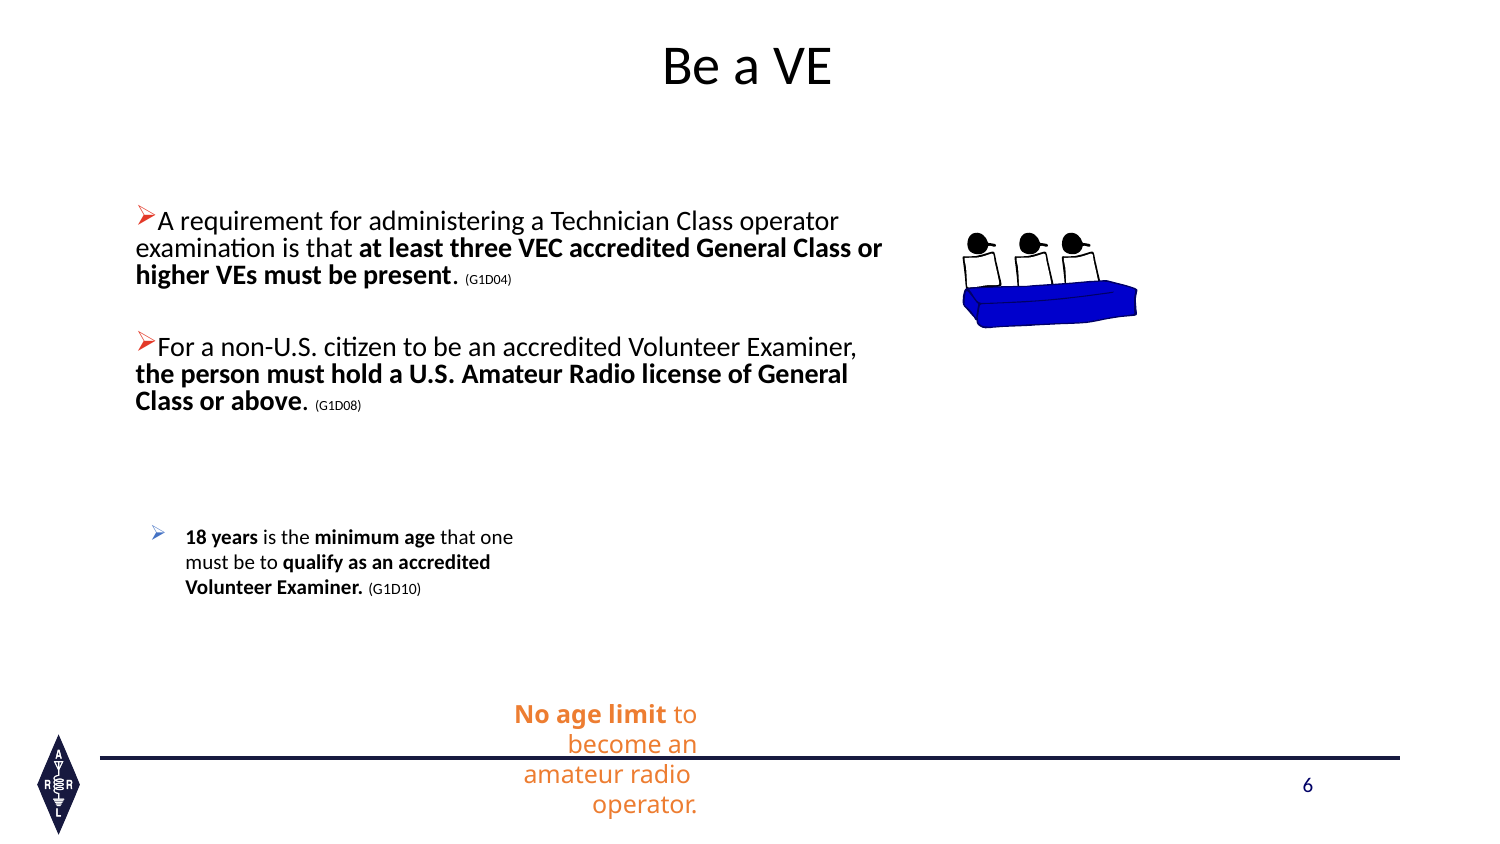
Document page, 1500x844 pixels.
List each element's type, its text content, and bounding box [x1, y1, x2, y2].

title Be a VE [216, 29, 1280, 137]
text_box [962, 251, 1002, 280]
text_box [1019, 232, 1048, 251]
text_box [967, 232, 996, 251]
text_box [1061, 251, 1101, 280]
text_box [962, 280, 1138, 329]
text_box No age limit to become an amateur radio operator. [450, 691, 713, 826]
text_box [1061, 232, 1091, 251]
picture [37, 734, 80, 835]
list A requirement for administering a Technician Class operator examination is that at least three VEC accredited General Class or higher VEs must be present. (G1D04) For a non-U.S. citizen to be an accredited Volunteer Examiner, the person must hold a U.S. Amateur Radio license of General Class or above. (G1D08) [135, 203, 892, 501]
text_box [1014, 251, 1054, 280]
text_box 18 years is the minimum age that one must be to qualify as an accredited Volunteer Examiner. (G1D10) [135, 515, 531, 607]
slide_number 6 [1302, 761, 1400, 807]
